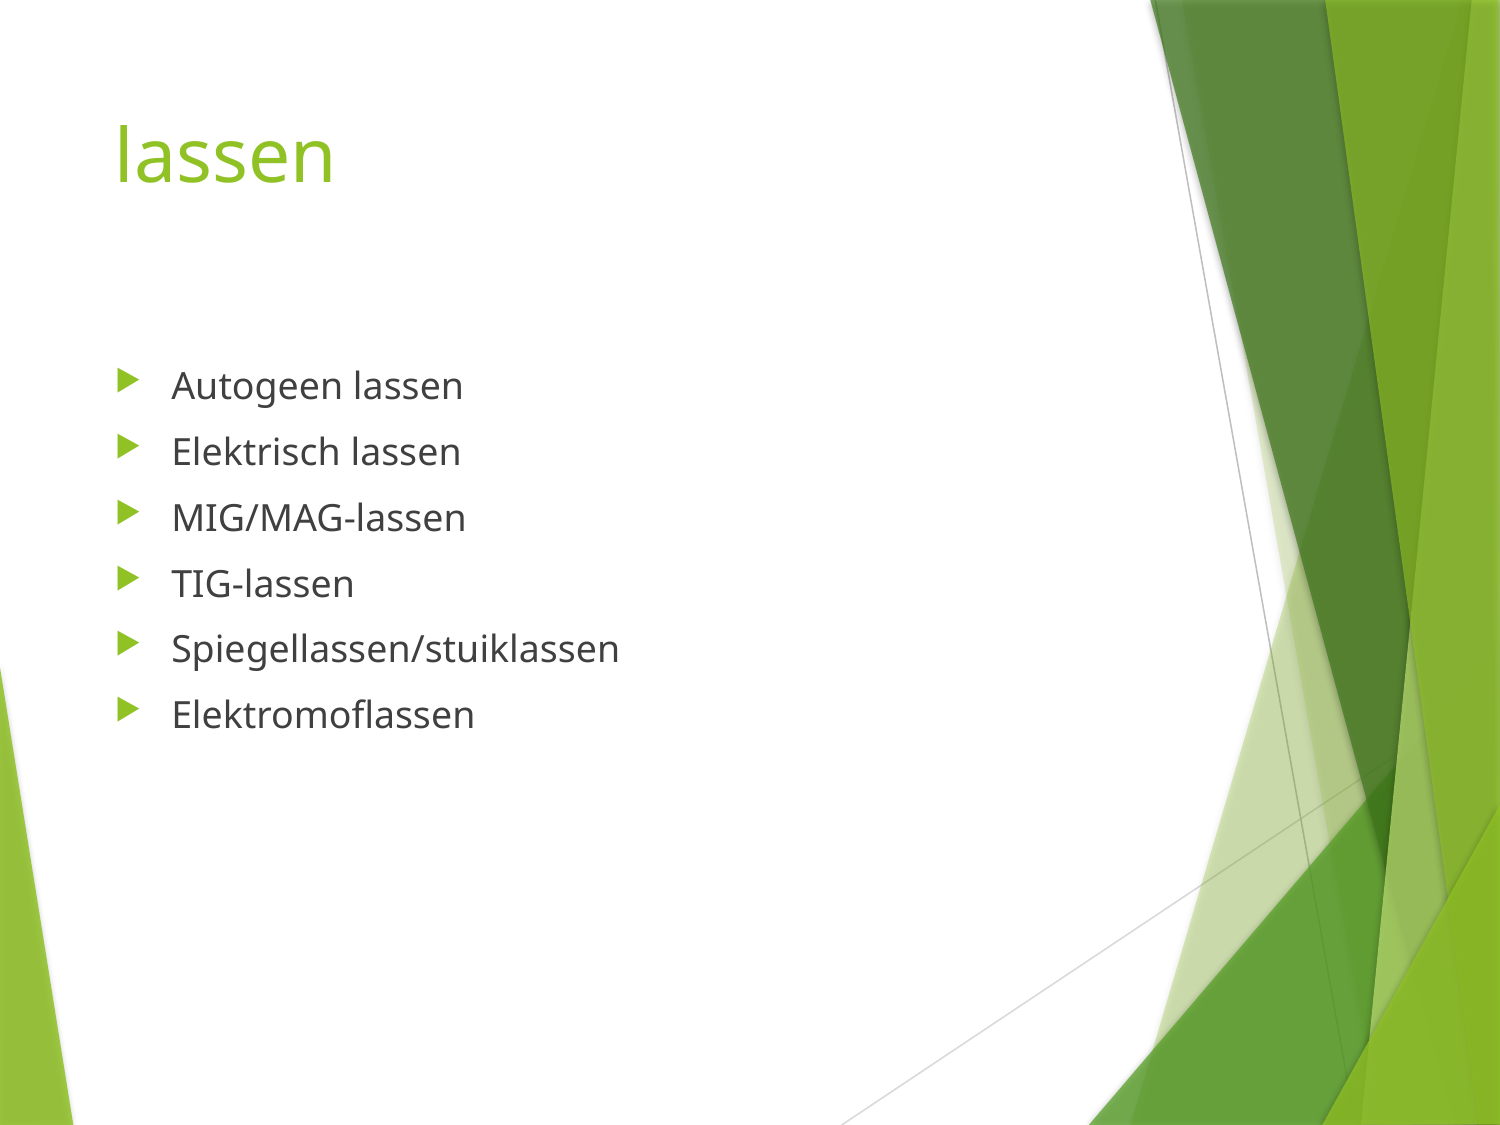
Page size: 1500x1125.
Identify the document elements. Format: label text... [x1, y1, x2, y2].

title lassen [99, 99, 1142, 317]
list Autogeen lassen Elektrisch lassen MIG/MAG-lassen TIG-lassen Spiegellassen/stuiklassen Elektromoflassen [99, 354, 1142, 992]
